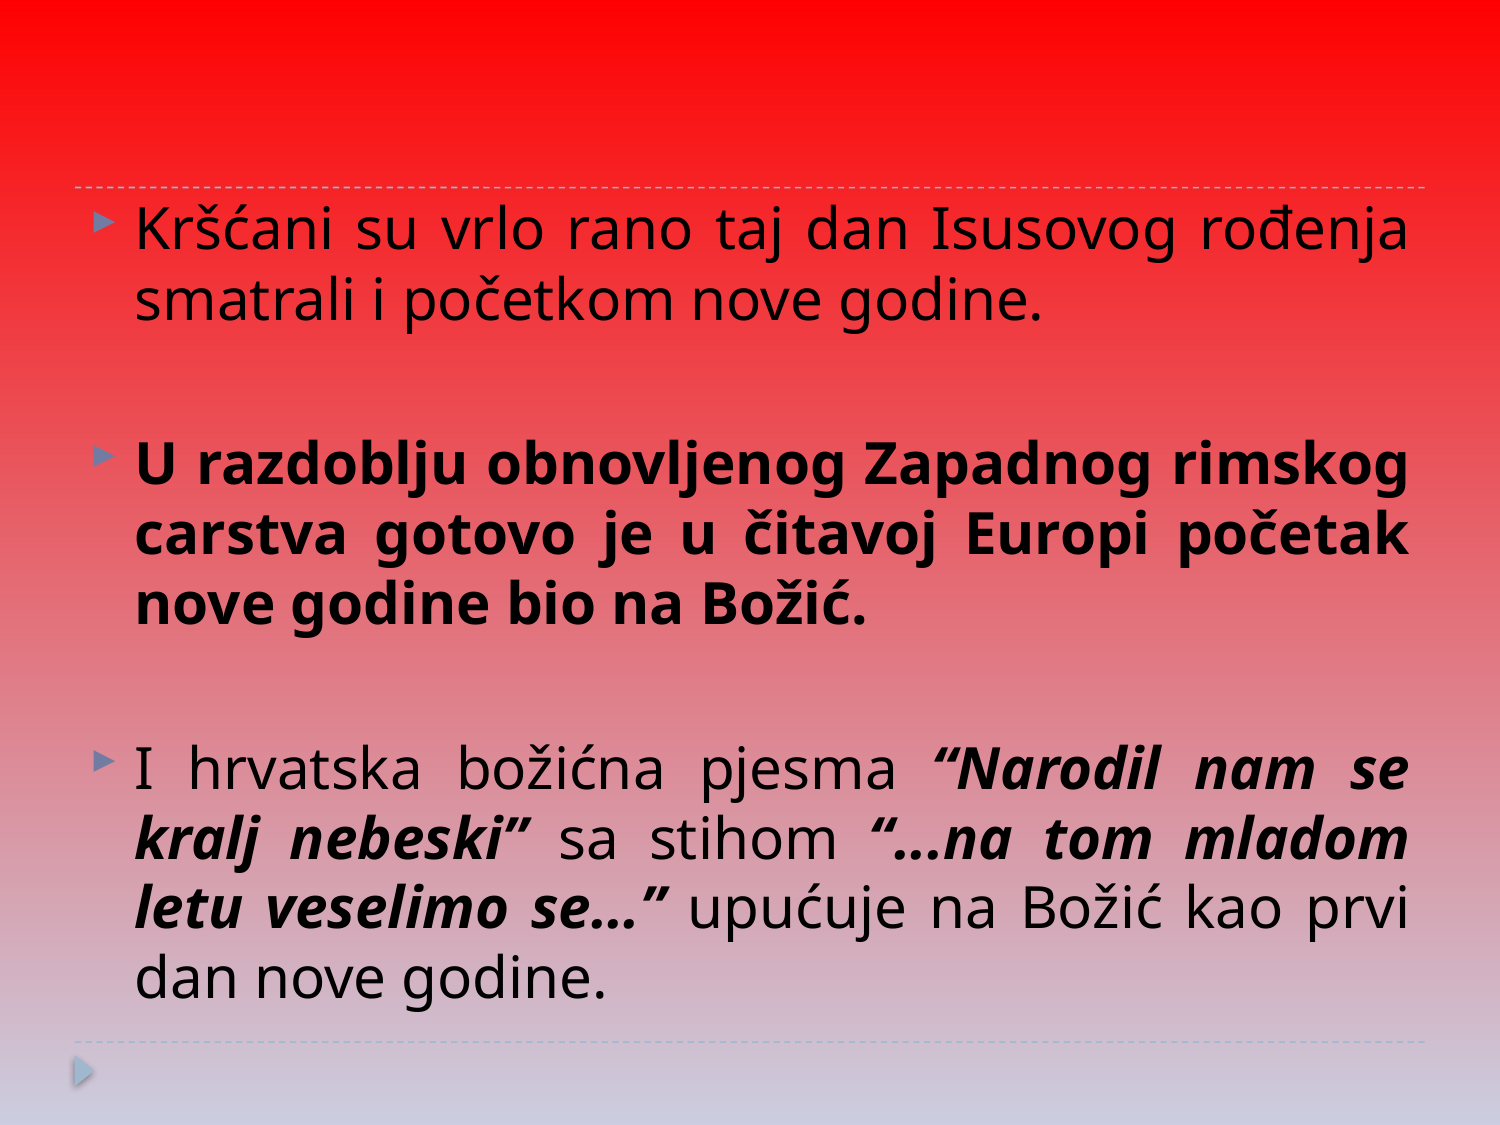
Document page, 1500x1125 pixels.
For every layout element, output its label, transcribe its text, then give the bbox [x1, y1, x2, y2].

list Kršćani su vrlo rano taj dan Isusovog rođenja smatrali i početkom nove godine. U razdoblju obnovljenog Zapadnog rimskog carstva gotovo je u čitavoj Europi početak nove godine bio na Božić. I hrvatska božićna pjesma “Narodil nam se kralj nebeski” sa stihom “...na tom mladom letu veselimo se...” upućuje na Božić kao prvi dan nove godine. [75, 184, 1425, 1035]
